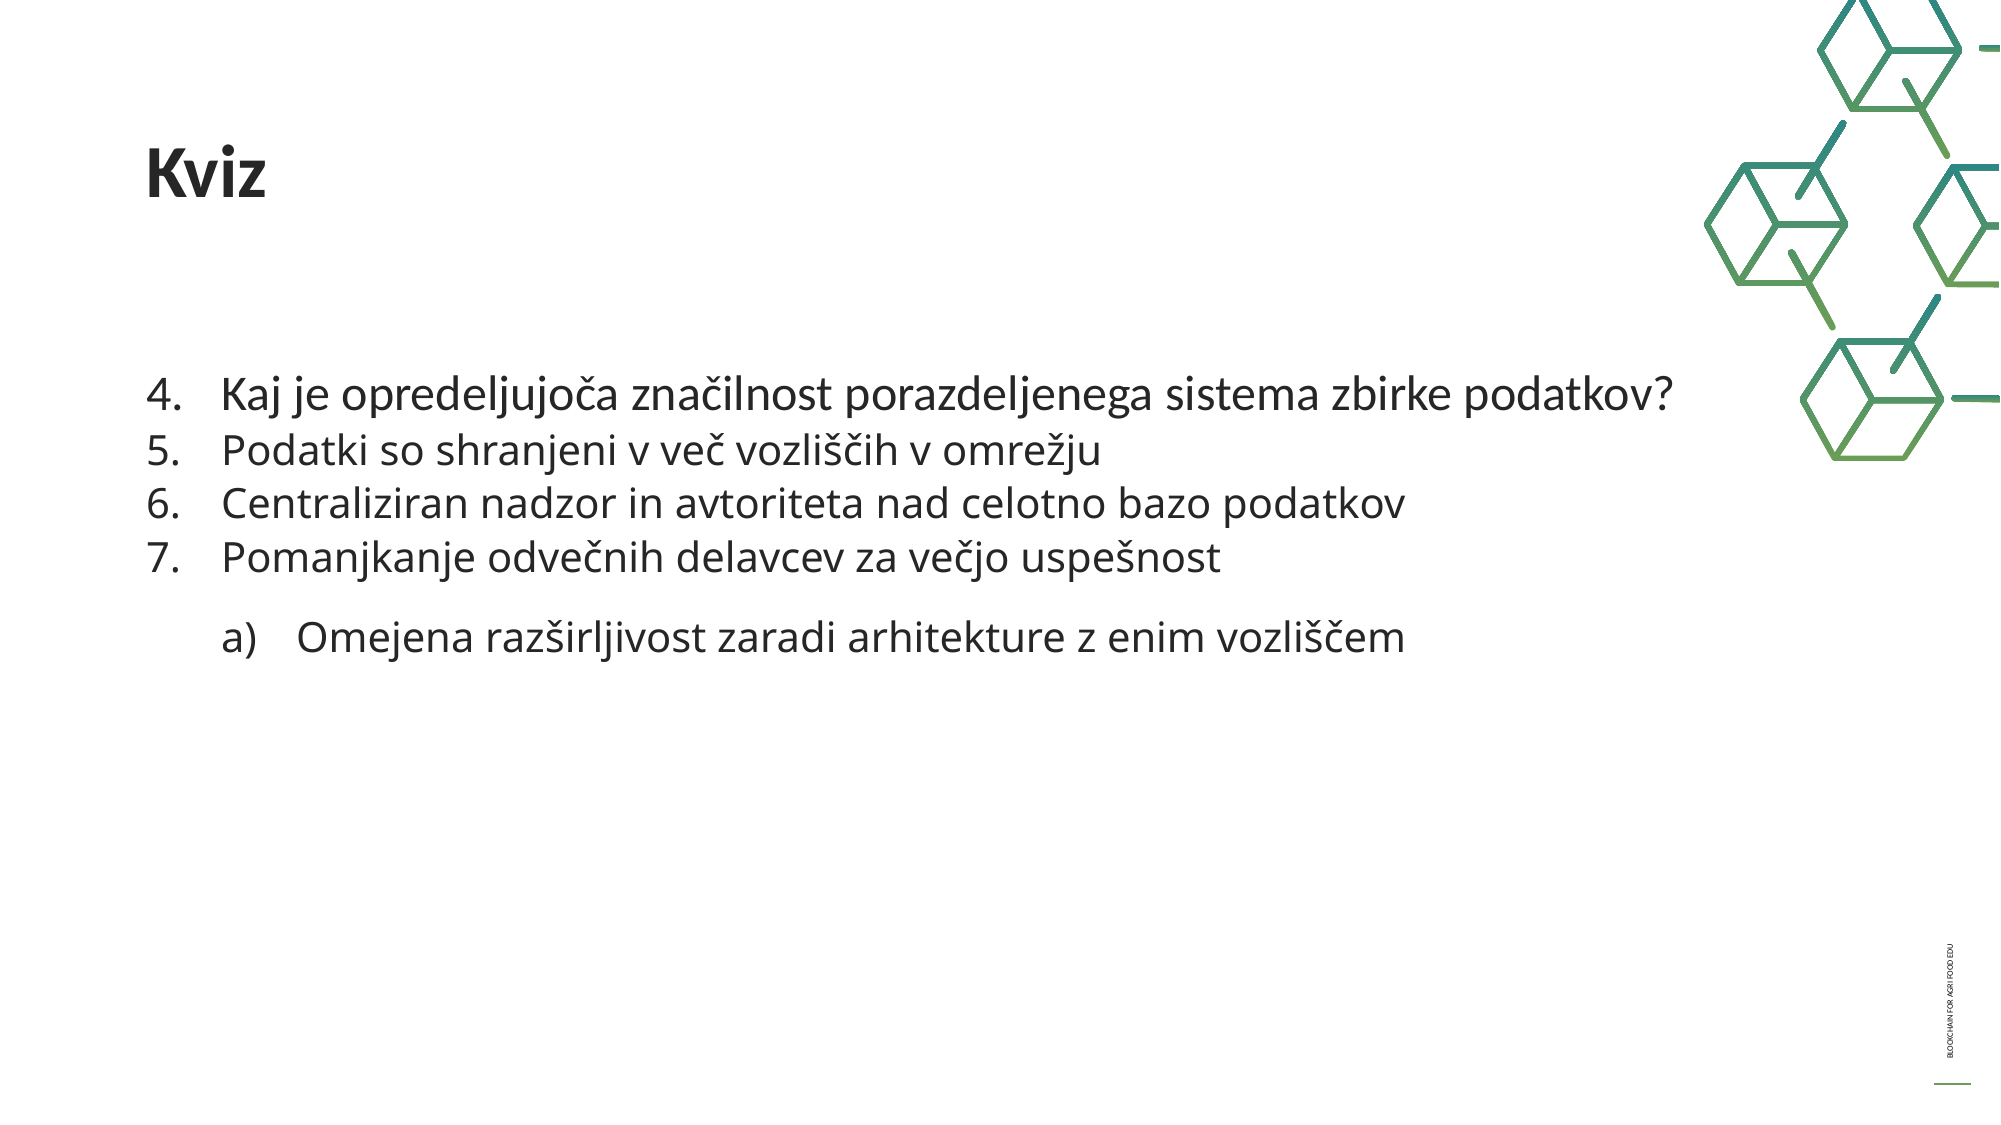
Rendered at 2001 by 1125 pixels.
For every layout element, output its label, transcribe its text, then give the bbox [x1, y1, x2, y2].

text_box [1703, 0, 2000, 462]
list Kviz [130, 124, 1698, 337]
list Kaj je opredeljujoča značilnost porazdeljenega sistema zbirke podatkov? Podatki so shranjeni v več vozliščih v omrežju Centraliziran nadzor in avtoriteta nad celotno bazo podatkov Pomanjkanje odvečnih delavcev za večjo uspešnost Omejena razširljivost zaradi arhitekture z enim vozliščem [130, 348, 1869, 1035]
